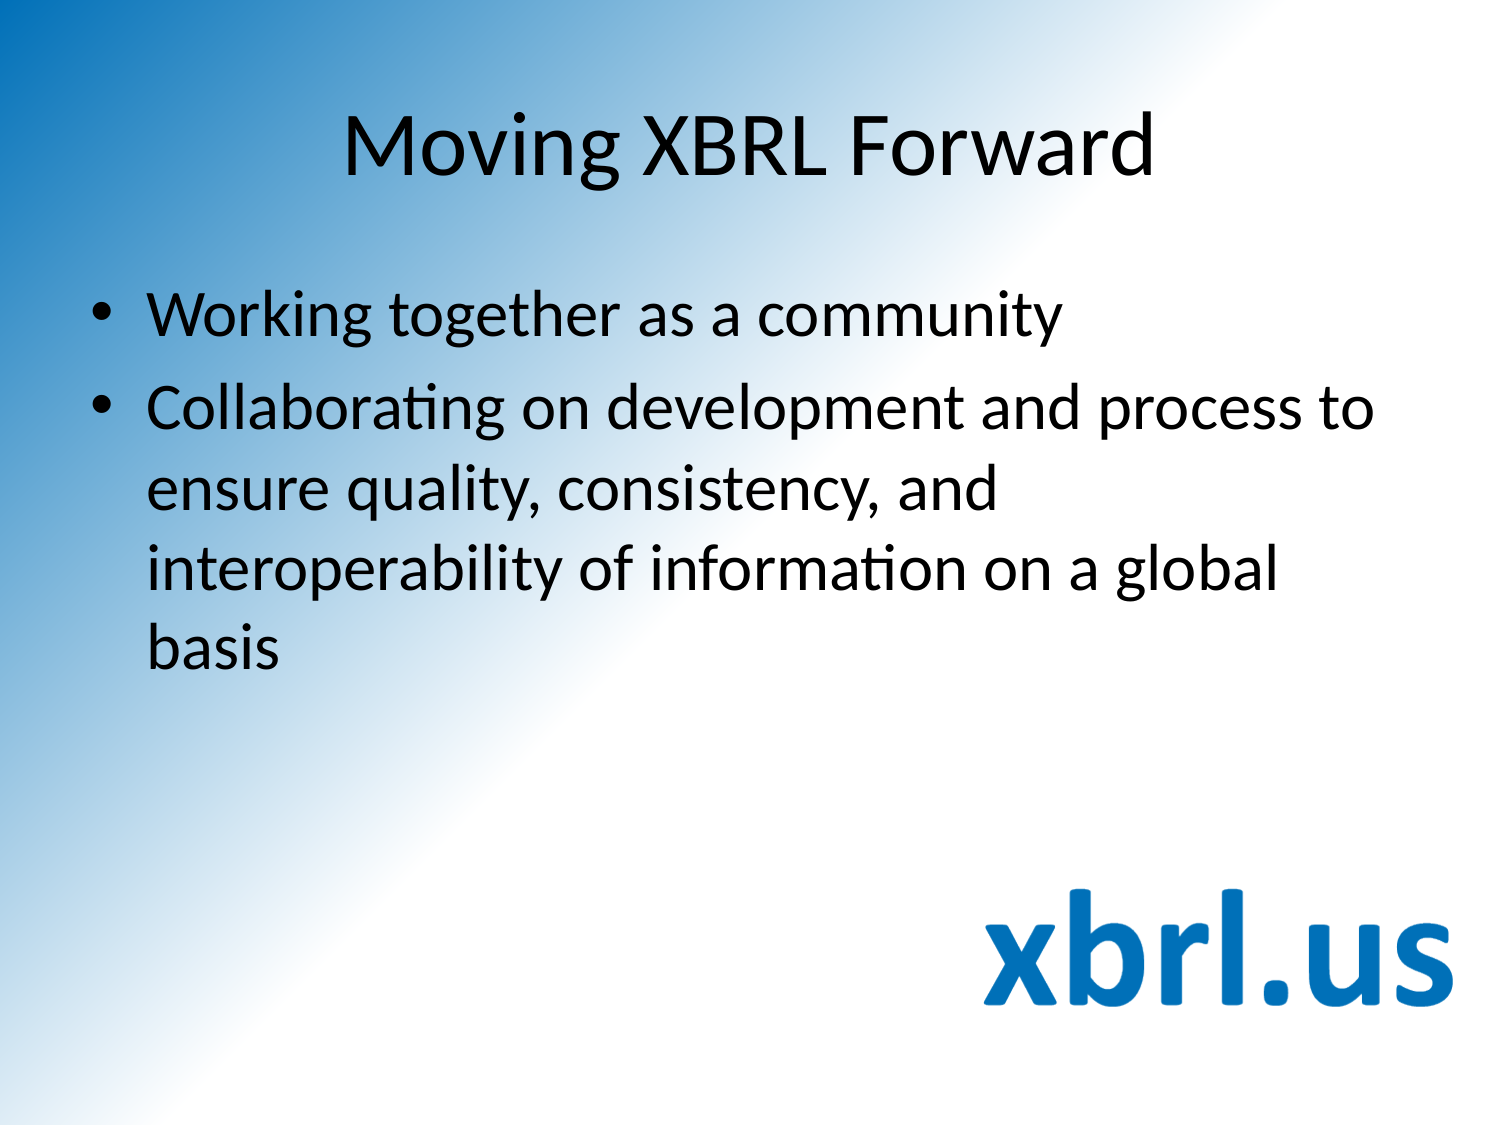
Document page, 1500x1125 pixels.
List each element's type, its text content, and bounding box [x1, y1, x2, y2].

list Working together as a community Collaborating on development and process to ensure quality, consistency, and interoperability of information on a global basis [74, 262, 1426, 1006]
picture [962, 862, 1464, 1038]
title Moving XBRL Forward [74, 44, 1426, 233]
